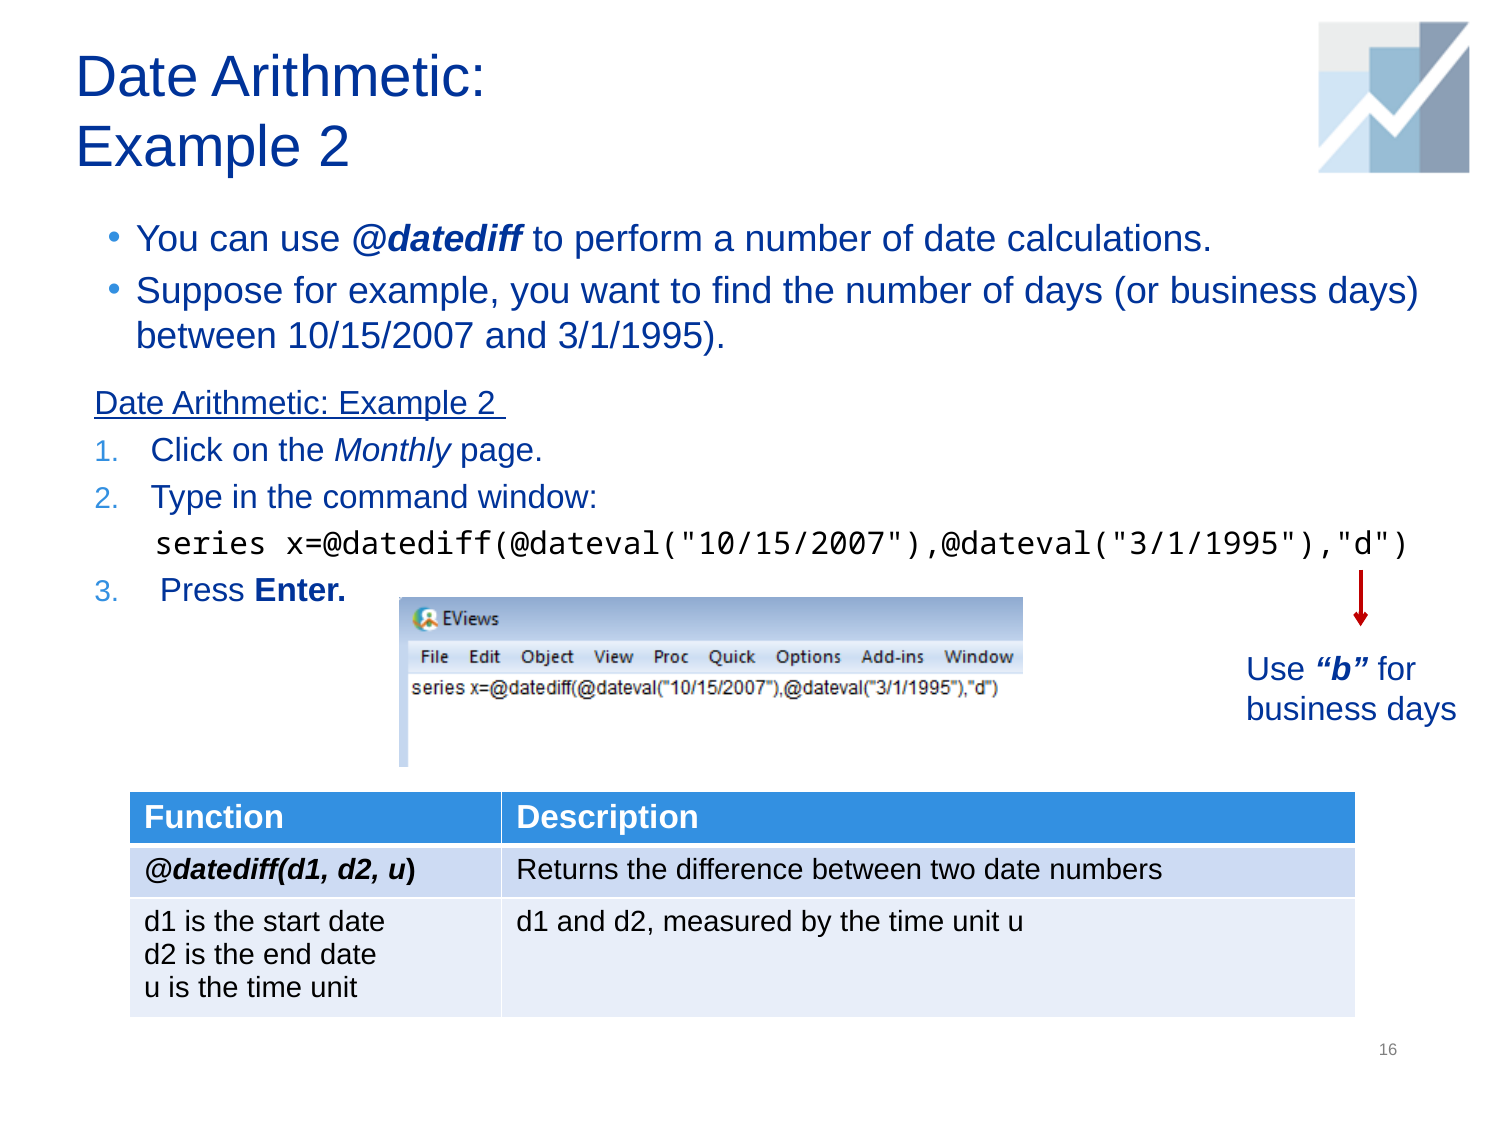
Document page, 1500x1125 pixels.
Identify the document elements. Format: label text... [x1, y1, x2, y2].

table_cell @datediff(d1, d2, u) [130, 848, 501, 897]
picture [398, 597, 1023, 767]
table_cell Returns the difference between two date numbers [502, 848, 1355, 897]
picture [1300, 11, 1479, 181]
table_header Function [130, 792, 501, 843]
text_box Date Arithmetic: Example 2 Click on the Monthly page. Type in the command window: series x=@datediff(@dateval("10/15/2007"),@dateval("3/1/1995"),"d") Press Enter. [79, 374, 1500, 657]
text_box Use “b” for business days [1231, 639, 1486, 735]
table_cell d1 and d2, measured by the time unit u [502, 899, 1355, 1017]
text_box Date Arithmetic: Example 2 [60, 0, 1295, 186]
table_header Description [502, 792, 1355, 843]
slide_number 16 [1262, 1015, 1413, 1067]
table_cell d1 is the start date d2 is the end date u is the time unit [130, 899, 501, 1017]
text_box You can use @datediff to perform a number of date calculations. Suppose for example, you want to find the number of days (or business days) between 10/15/2007 and 3/1/1995). [92, 206, 1475, 360]
